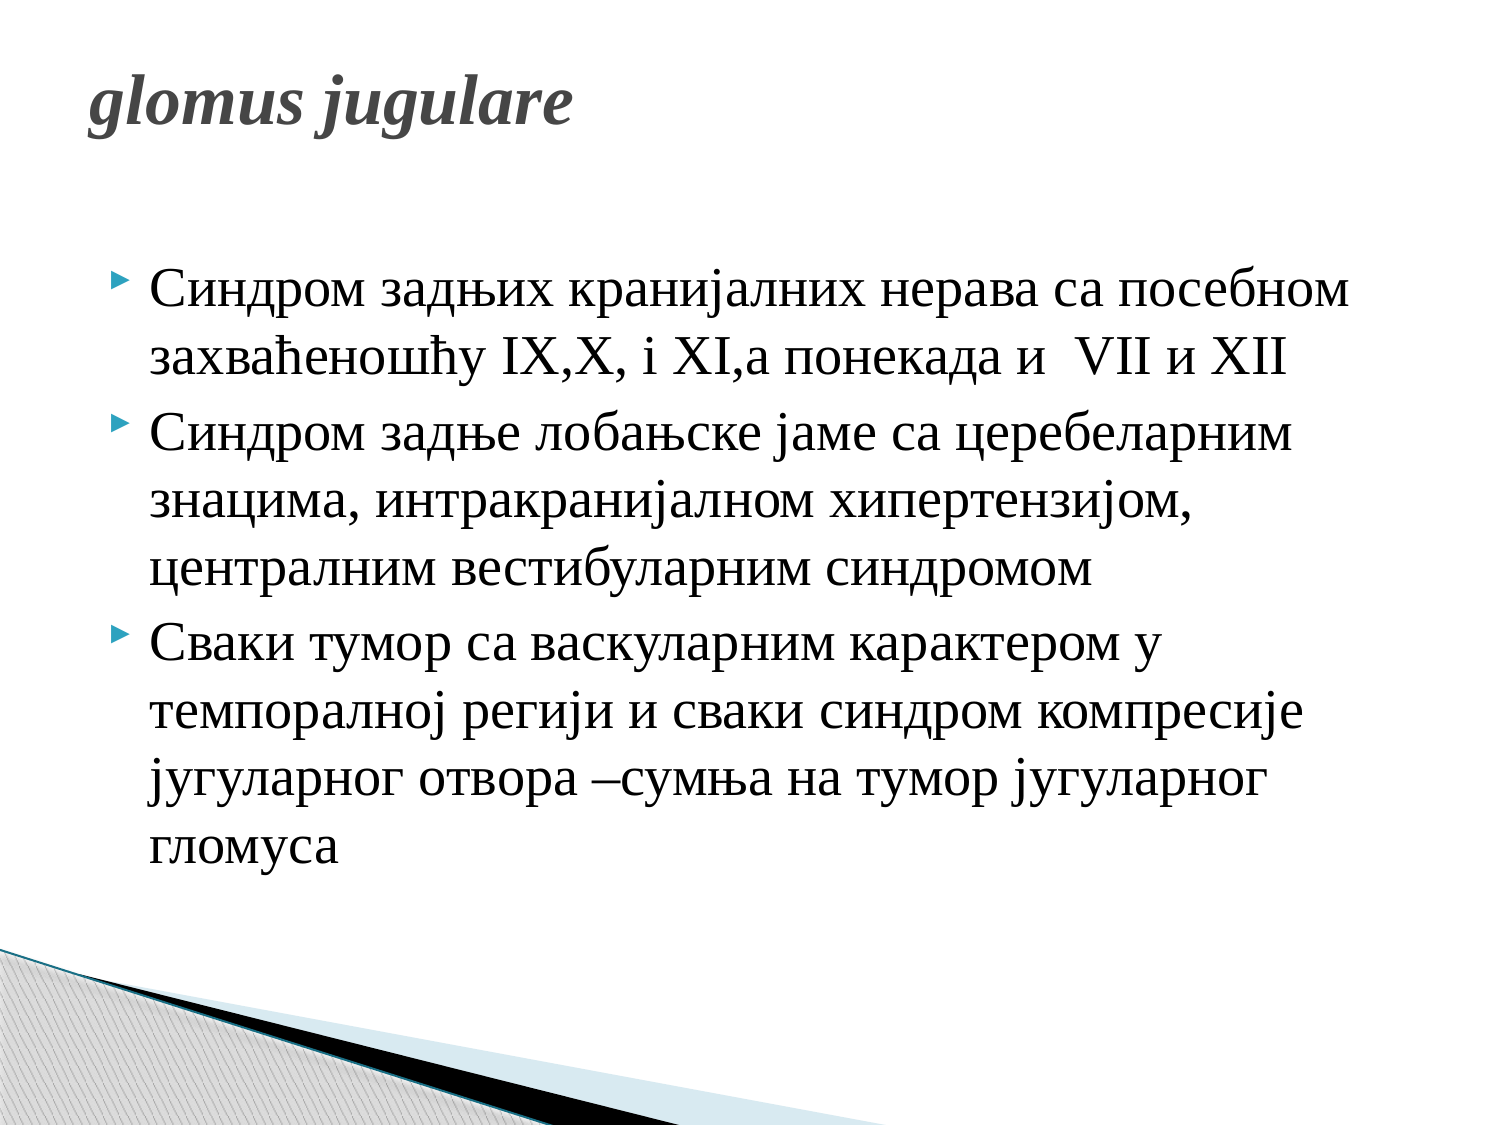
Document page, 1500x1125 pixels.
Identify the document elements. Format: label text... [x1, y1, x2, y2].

list Синдром задњих кранијалних нерава са посебном захваћеношћу IX,X, i XI,а понекада и VII и XII Синдром задње лобањске јаме са церебеларним знацима, интракранијалном хипертензијом, централним вестибуларним синдромом Сваки тумор са васкуларним карактером у темпоралној регији и сваки синдром компресије југуларног отвора –сумња на тумор југуларног гломуса [74, 242, 1426, 986]
title glomus jugulare [75, 45, 1425, 233]
